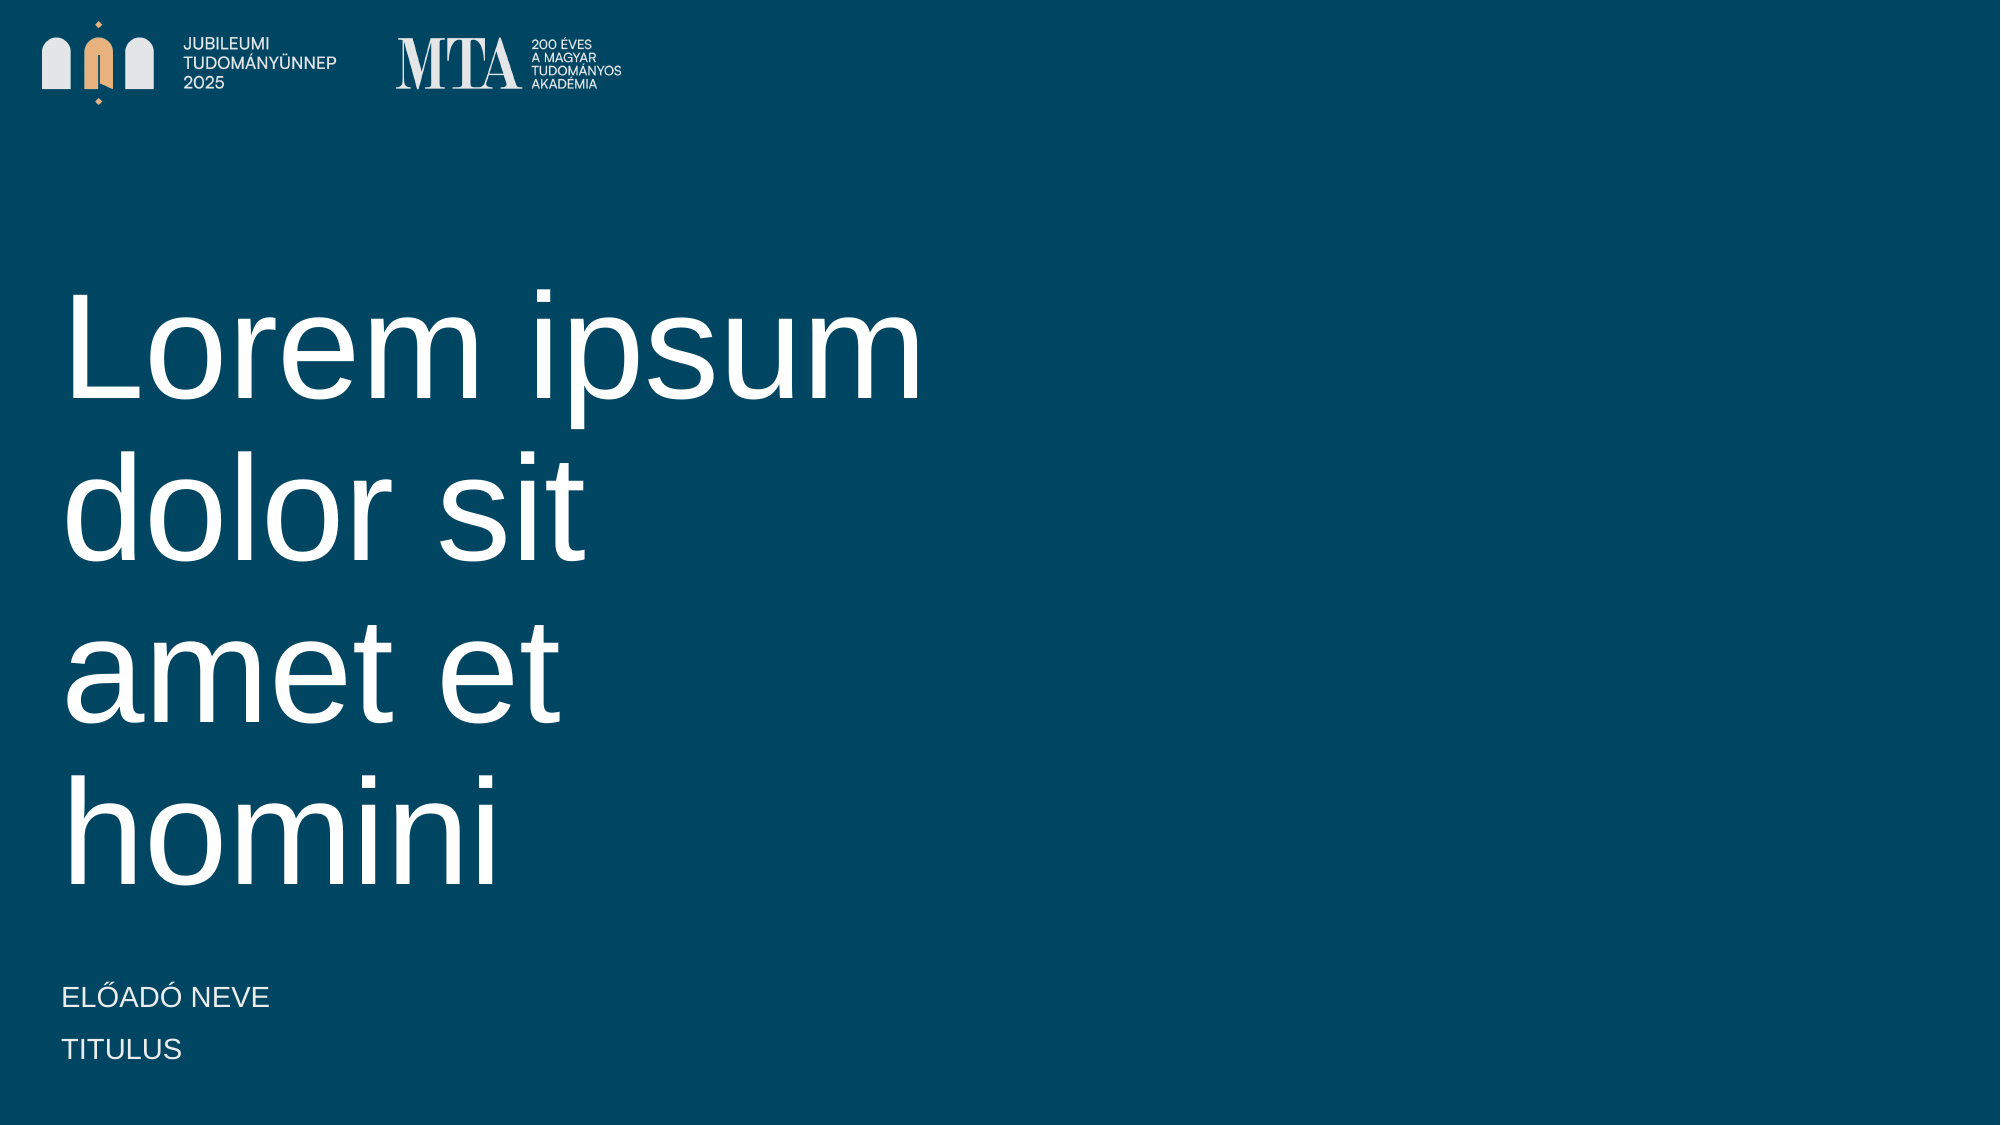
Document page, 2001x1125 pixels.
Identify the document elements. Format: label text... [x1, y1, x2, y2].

picture [578, 41, 583, 49]
picture [461, 39, 472, 88]
picture [476, 39, 484, 51]
picture [43, 38, 70, 89]
title Lorem ipsum dolor sit amet et homini [46, 206, 977, 925]
picture [448, 39, 456, 56]
picture [85, 38, 112, 89]
list ELŐADÓ NEVE TITULUS [46, 953, 944, 1077]
picture [546, 66, 553, 74]
picture [488, 39, 517, 88]
picture [532, 66, 541, 73]
picture [126, 38, 153, 89]
picture [400, 80, 407, 88]
picture [430, 39, 440, 88]
picture [403, 39, 423, 88]
picture [318, 57, 323, 68]
picture [206, 38, 213, 49]
picture [565, 79, 573, 88]
